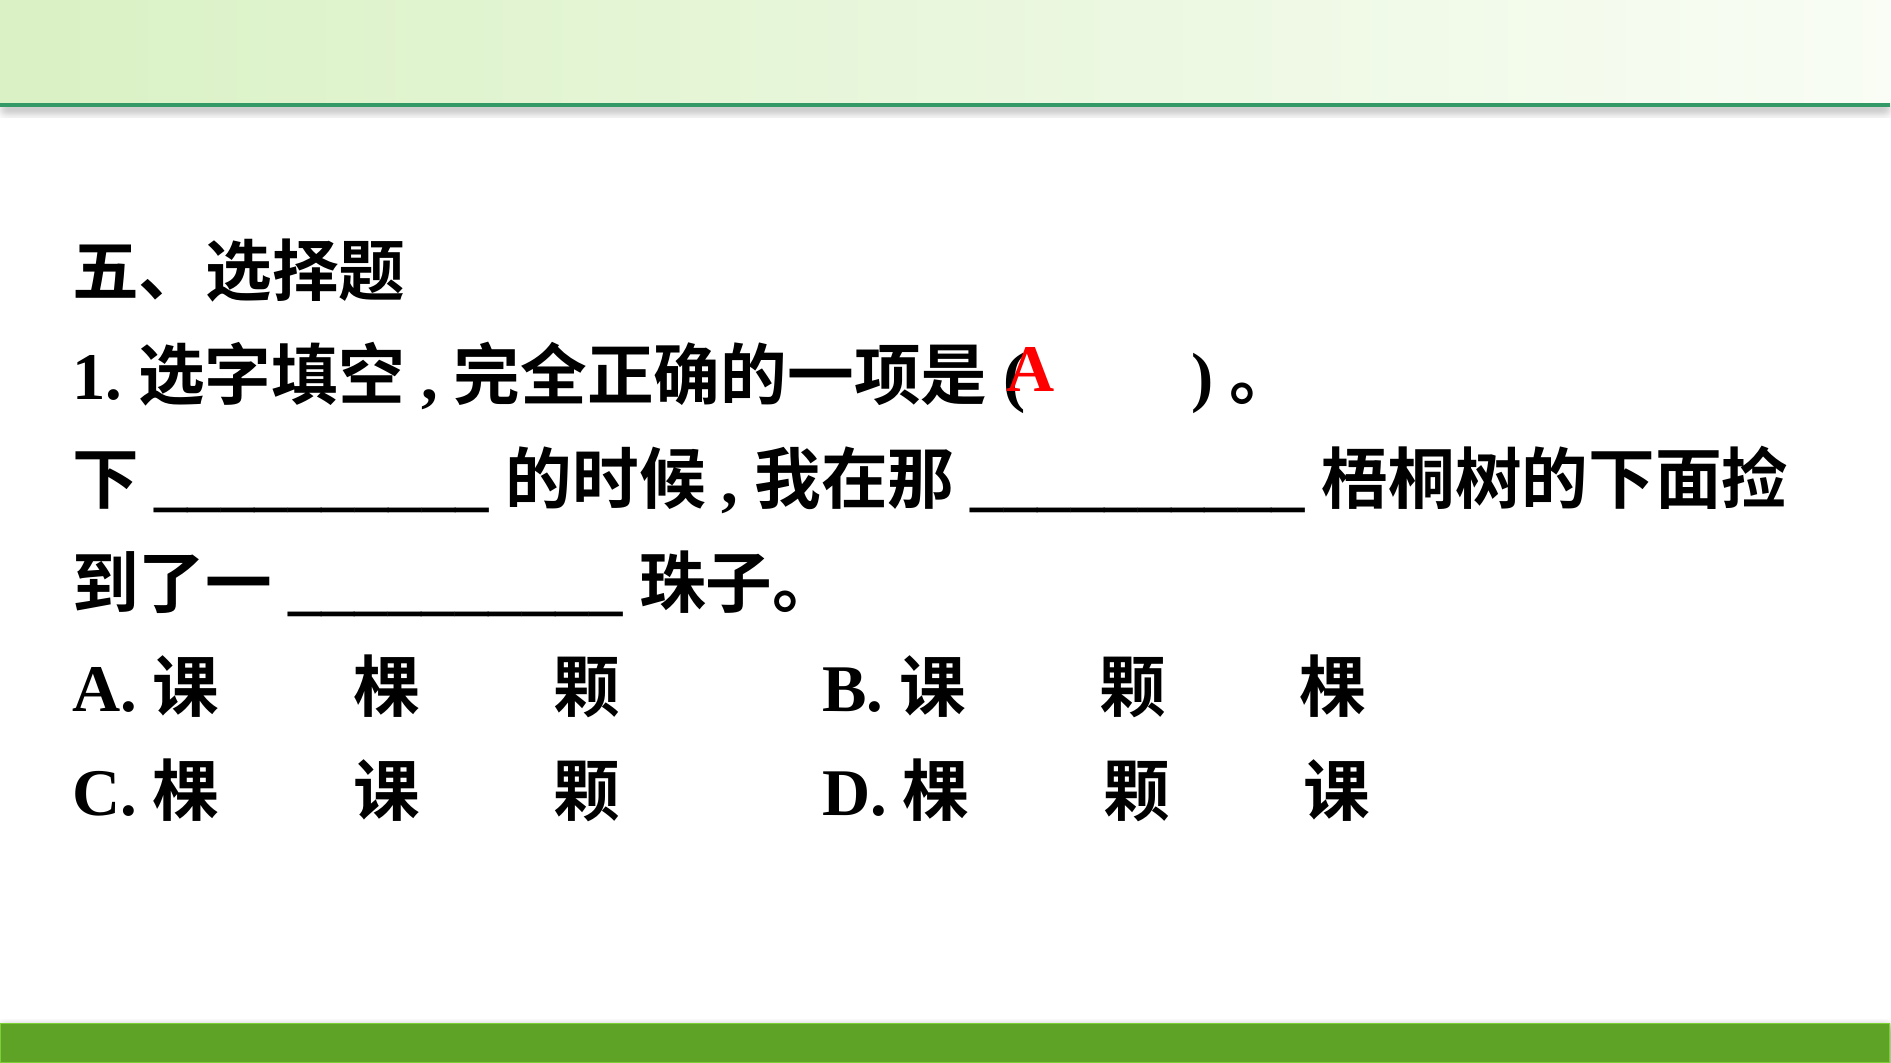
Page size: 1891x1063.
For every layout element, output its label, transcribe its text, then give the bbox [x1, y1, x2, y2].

text_box 五、选择题 1.选字填空,完全正确的一项是( )。 下__________的时候,我在那__________梧桐树的下面捡到了一__________珠子。 A.课 棵 颗 B.课 颗 棵 C.棵 课 颗 D.棵 颗 课 [57, 197, 1835, 836]
text_box A [991, 317, 1070, 412]
